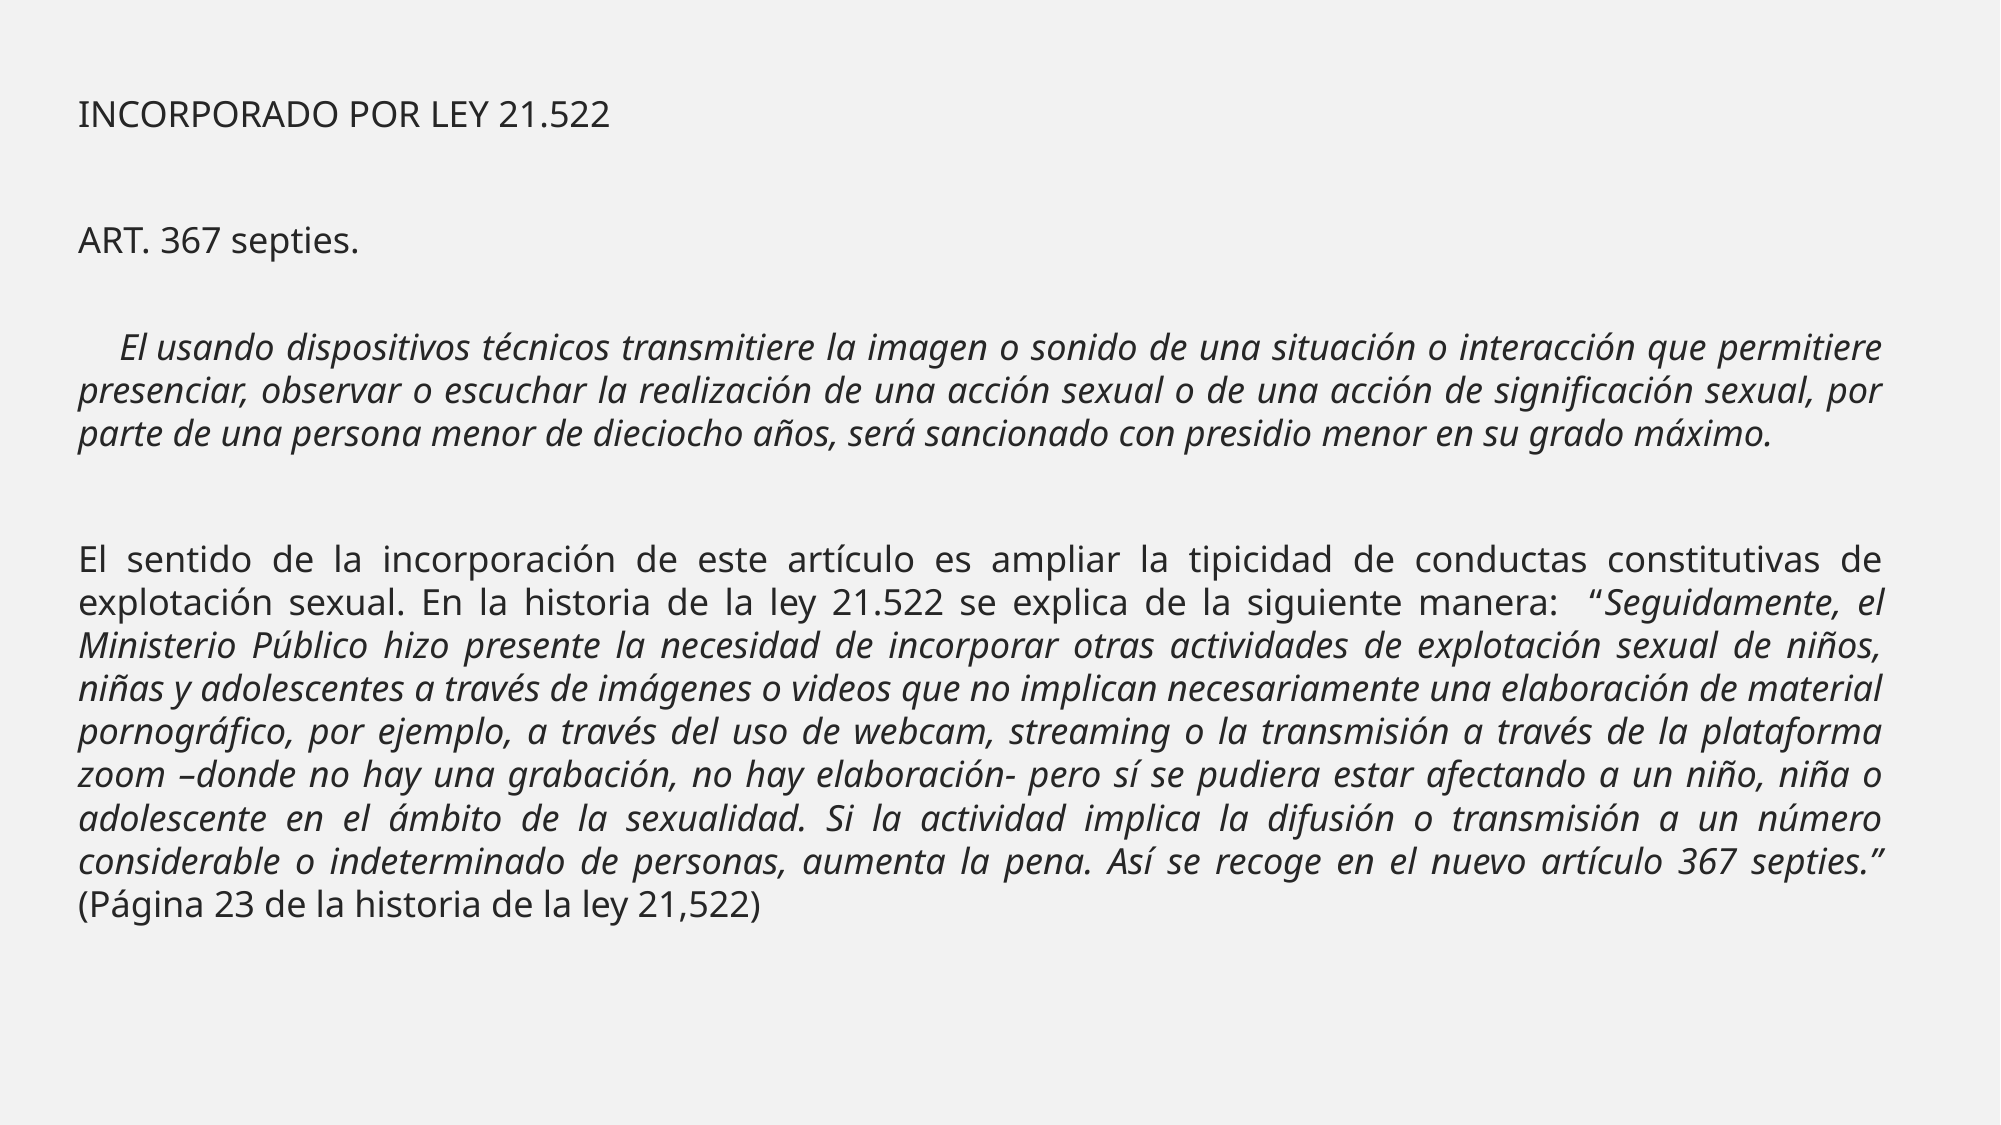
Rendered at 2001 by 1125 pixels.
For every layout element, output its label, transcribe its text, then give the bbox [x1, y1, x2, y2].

list INCORPORADO POR LEY 21.522 ART. 367 septies. El usando dispositivos técnicos transmitiere la imagen o sonido de una situación o interacción que permitiere presenciar, observar o escuchar la realización de una acción sexual o de una acción de significación sexual, por parte de una persona menor de dieciocho años, será sancionado con presidio menor en su grado máximo. El sentido de la incorporación de este artículo es ampliar la tipicidad de conductas constitutivas de explotación sexual. En la historia de la ley 21.522 se explica de la siguiente manera: “Seguidamente, el Ministerio Público hizo presente la necesidad de incorporar otras actividades de explotación sexual de niños, niñas y adolescentes a través de imágenes o videos que no implican necesariamente una elaboración de material pornográfico, por ejemplo, a través del uso de webcam, streaming o la transmisión a través de la plataforma zoom –donde no hay una grabación, no hay elaboración- pero sí se pudiera estar afectando a un niño, niña o adolescente en el ámbito de la sexualidad. Si la actividad implica la difusión o transmisión a un número considerable o indeterminado de personas, aumenta la pena. Así se recoge en el nuevo artículo 367 septies.” (Página 23 de la historia de la ley 21,522) [63, 84, 1900, 942]
